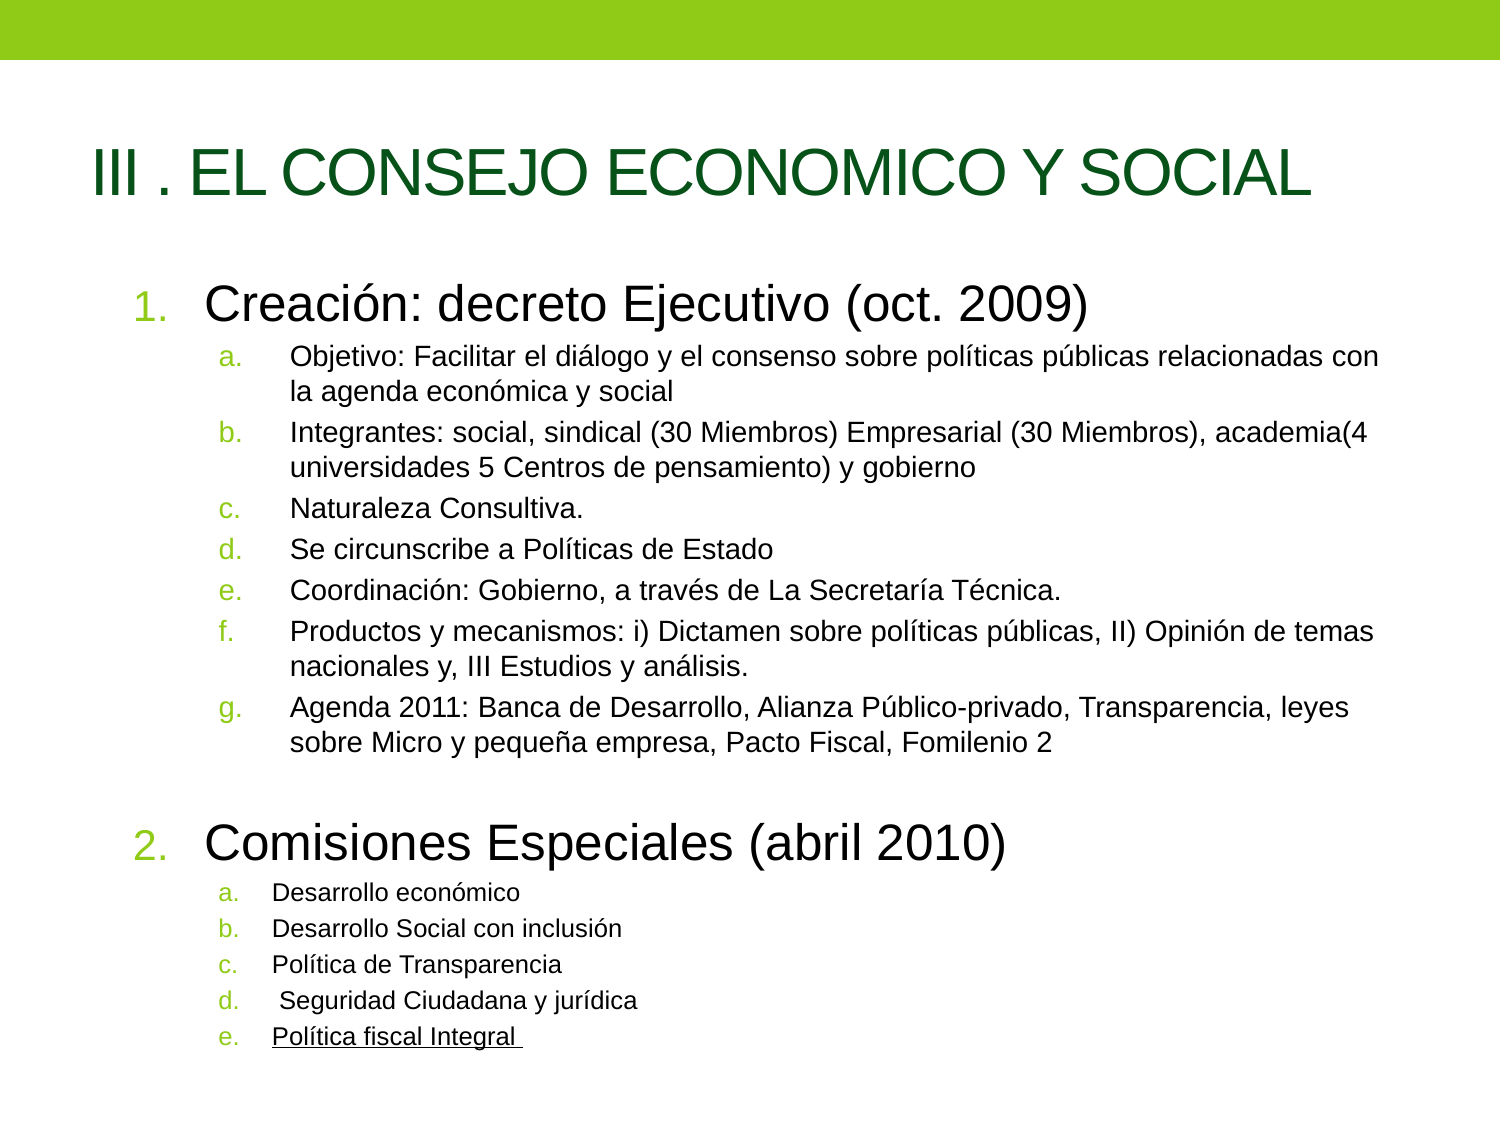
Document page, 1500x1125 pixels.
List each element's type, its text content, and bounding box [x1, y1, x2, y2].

list Creación: decreto Ejecutivo (oct. 2009) Objetivo: Facilitar el diálogo y el consenso sobre políticas públicas relacionadas con la agenda económica y social Integrantes: social, sindical (30 Miembros) Empresarial (30 Miembros), academia(4 universidades 5 Centros de pensamiento) y gobierno Naturaleza Consultiva. Se circunscribe a Políticas de Estado Coordinación: Gobierno, a través de La Secretaría Técnica. Productos y mecanismos: i) Dictamen sobre políticas públicas, II) Opinión de temas nacionales y, III Estudios y análisis. Agenda 2011: Banca de Desarrollo, Alianza Público-privado, Transparencia, leyes sobre Micro y pequeña empresa, Pacto Fiscal, Fomilenio 2 Comisiones Especiales (abril 2010) Desarrollo económico Desarrollo Social con inclusión Política de Transparencia Seguridad Ciudadana y jurídica Política fiscal Integral [75, 262, 1425, 1063]
title III . EL CONSEJO ECONOMICO Y SOCIAL [75, 87, 1425, 250]
